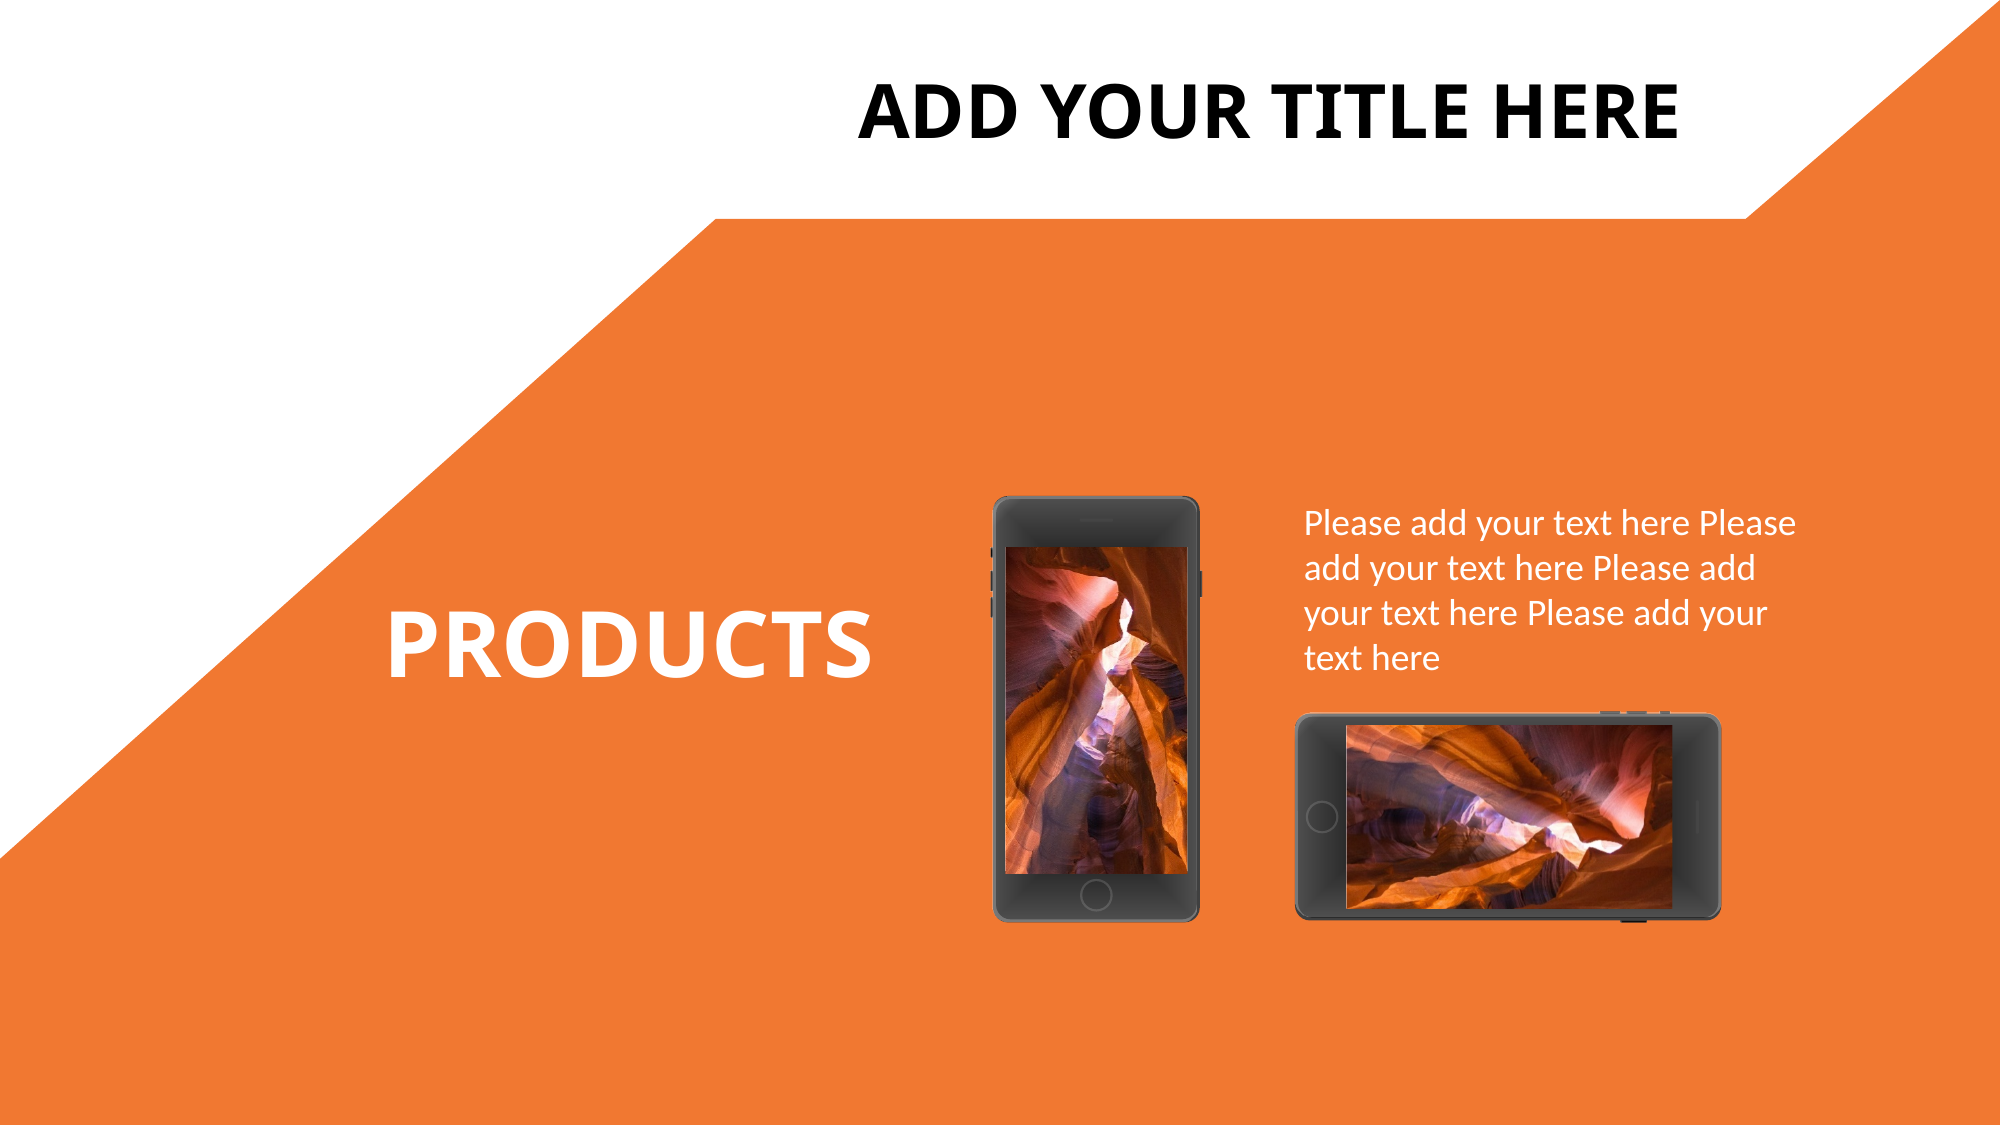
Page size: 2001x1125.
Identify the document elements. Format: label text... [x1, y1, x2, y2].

text_box ADD YOUR TITLE HERE [843, 56, 1746, 162]
text_box [0, 217, 2000, 1125]
text_box [1746, 0, 2000, 217]
text_box Please add your text here Please add your text here Please add your text here Please add your text here [1289, 490, 1822, 686]
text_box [1402, 603, 1614, 1031]
picture [1005, 547, 1188, 874]
text_box PRODUCTS [369, 578, 928, 704]
picture [1347, 725, 1402, 909]
picture [1614, 725, 1673, 909]
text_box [990, 495, 1203, 923]
picture [1417, 653, 1601, 981]
